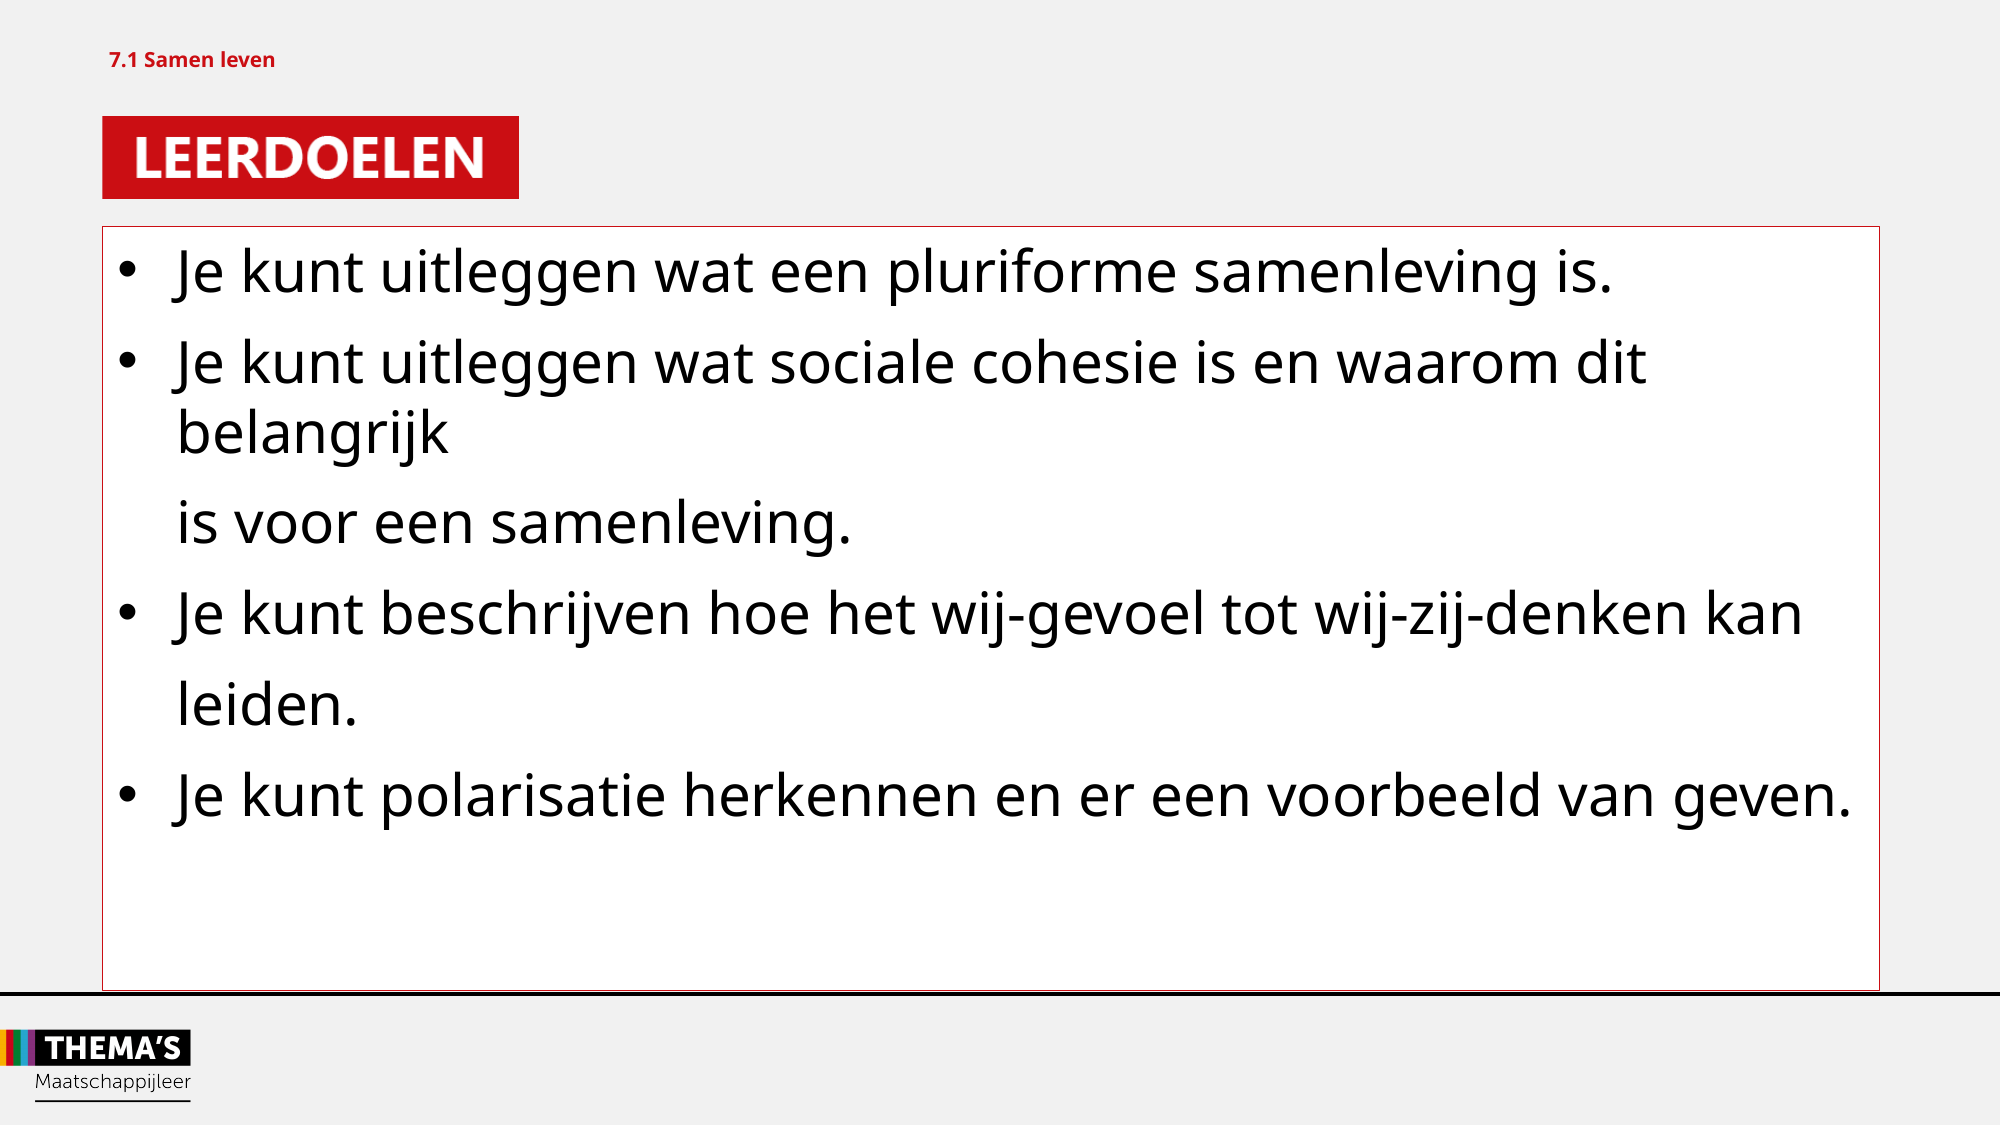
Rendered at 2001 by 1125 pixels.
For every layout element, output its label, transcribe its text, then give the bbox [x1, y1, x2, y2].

picture [0, 993, 203, 1125]
list 7.1 Samen leven [94, 33, 941, 88]
list Je kunt uitleggen wat een pluriforme samenleving is. Je kunt uitleggen wat sociale cohesie is en waarom dit belangrijk is voor een samenleving. Je kunt beschrijven hoe het wij-gevoel tot wij-zij-denken kan leiden. Je kunt polarisatie herkennen en er een voorbeeld van geven. [102, 226, 1880, 991]
